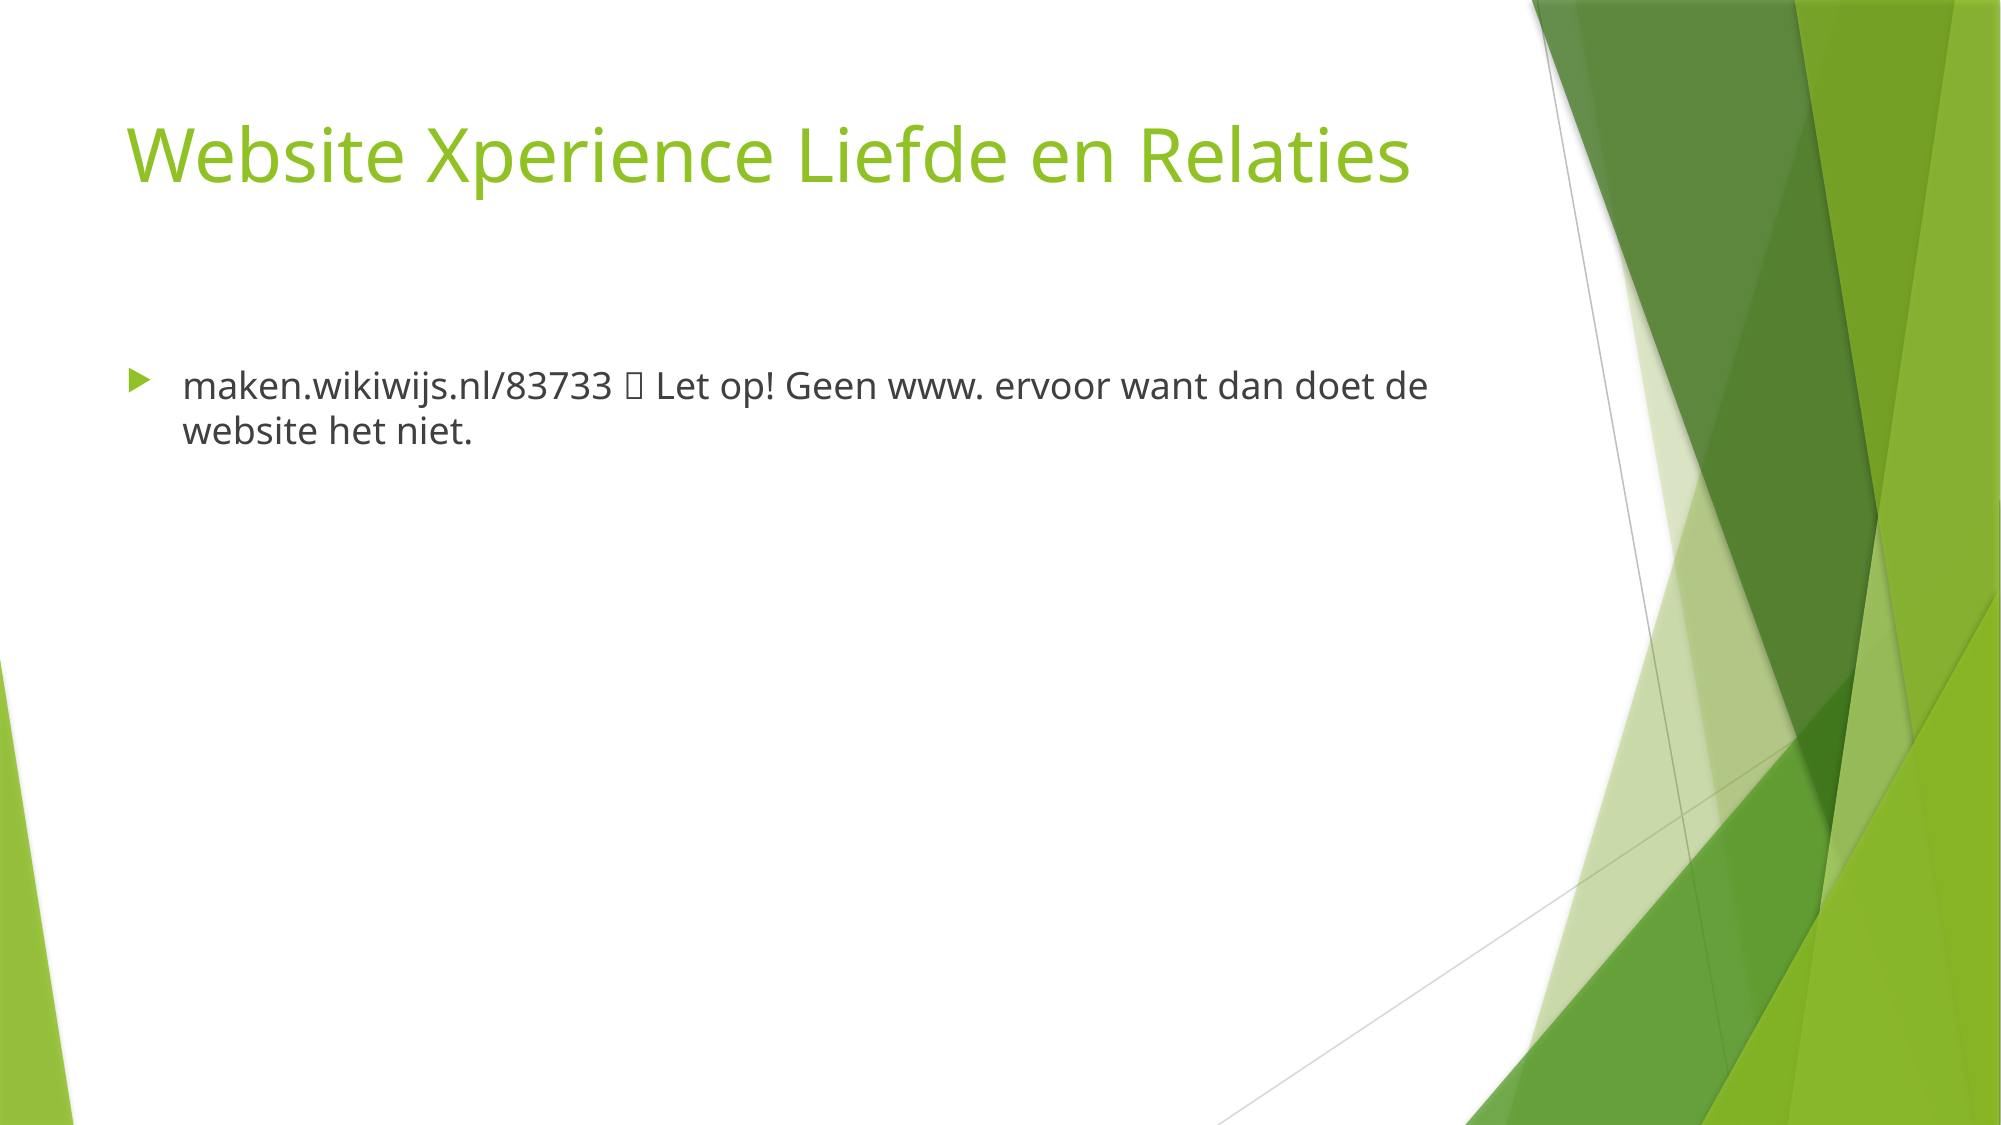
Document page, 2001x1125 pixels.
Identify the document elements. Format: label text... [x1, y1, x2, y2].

list maken.wikiwijs.nl/83733  Let op! Geen www. ervoor want dan doet de website het niet. [111, 354, 1522, 992]
title Website Xperience Liefde en Relaties [111, 99, 1522, 317]
